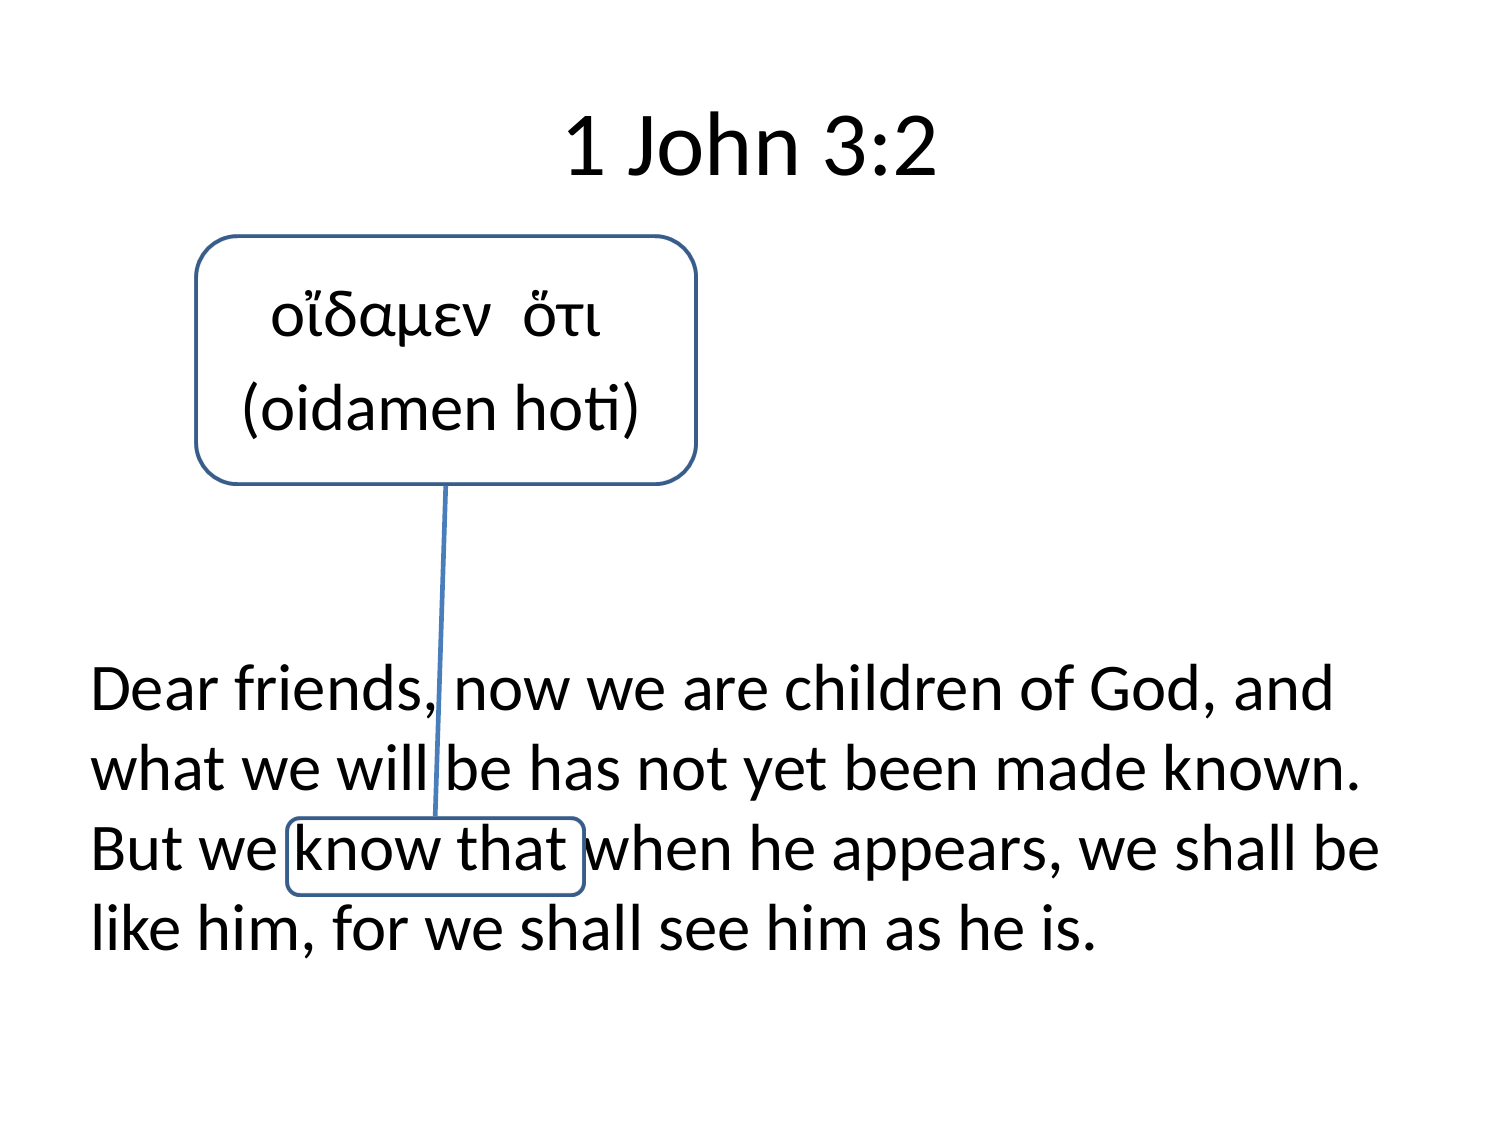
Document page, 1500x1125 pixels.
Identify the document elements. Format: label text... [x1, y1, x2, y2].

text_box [434, 485, 447, 817]
title 1 John 3:2 [75, 45, 1425, 233]
picture [193, 234, 698, 486]
picture [284, 816, 586, 897]
list οἴδαμεν ὅτι (oidamen hoti) Dear friends, now we are children of God, and what we will be has not yet been made known. But we know that when he appears, we shall be like him, for we shall see him as he is. [75, 262, 1425, 1005]
